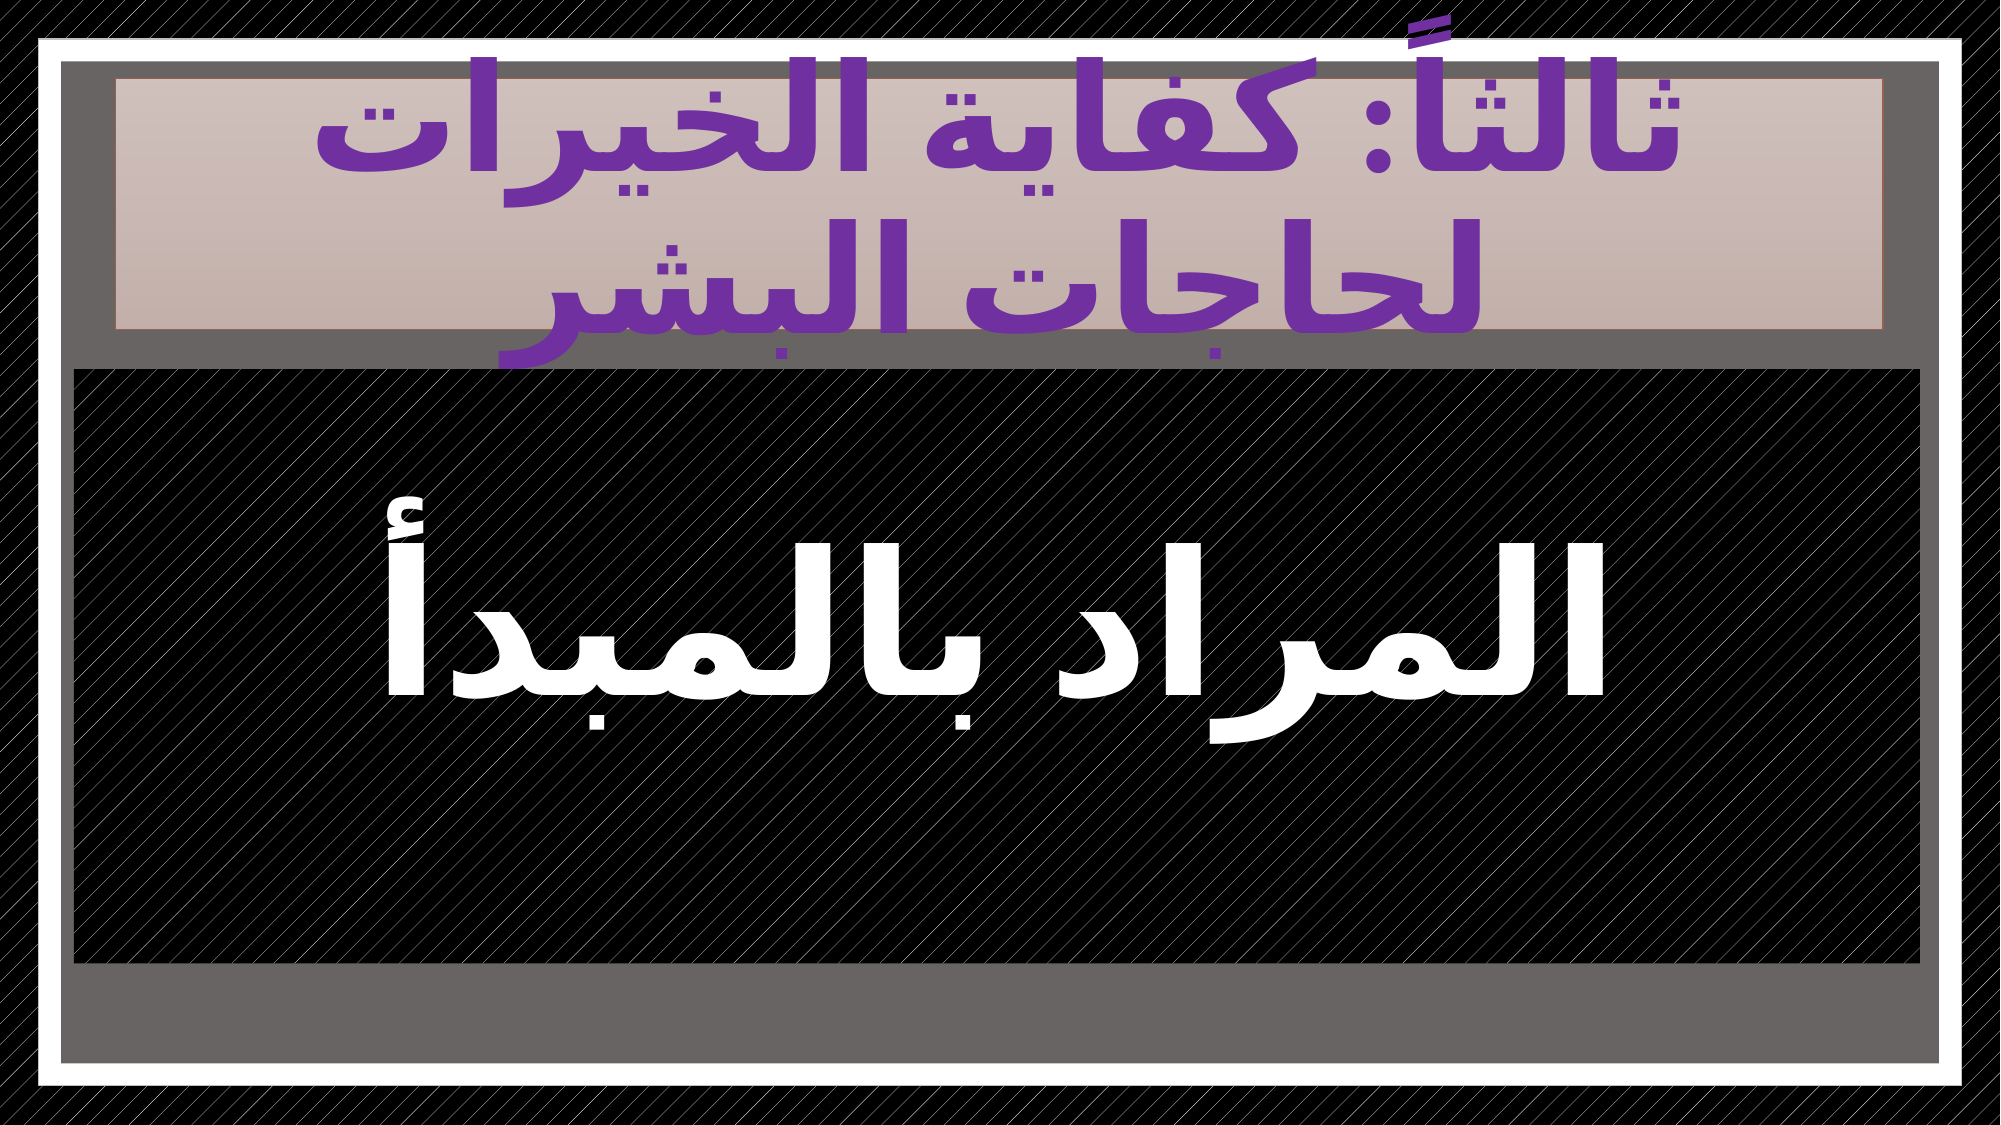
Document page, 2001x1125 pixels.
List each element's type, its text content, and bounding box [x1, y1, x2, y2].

list المراد بالمبدأ [73, 369, 1920, 964]
title ثالثاً: كفاية الخيرات لحاجات البشر [115, 78, 1884, 330]
